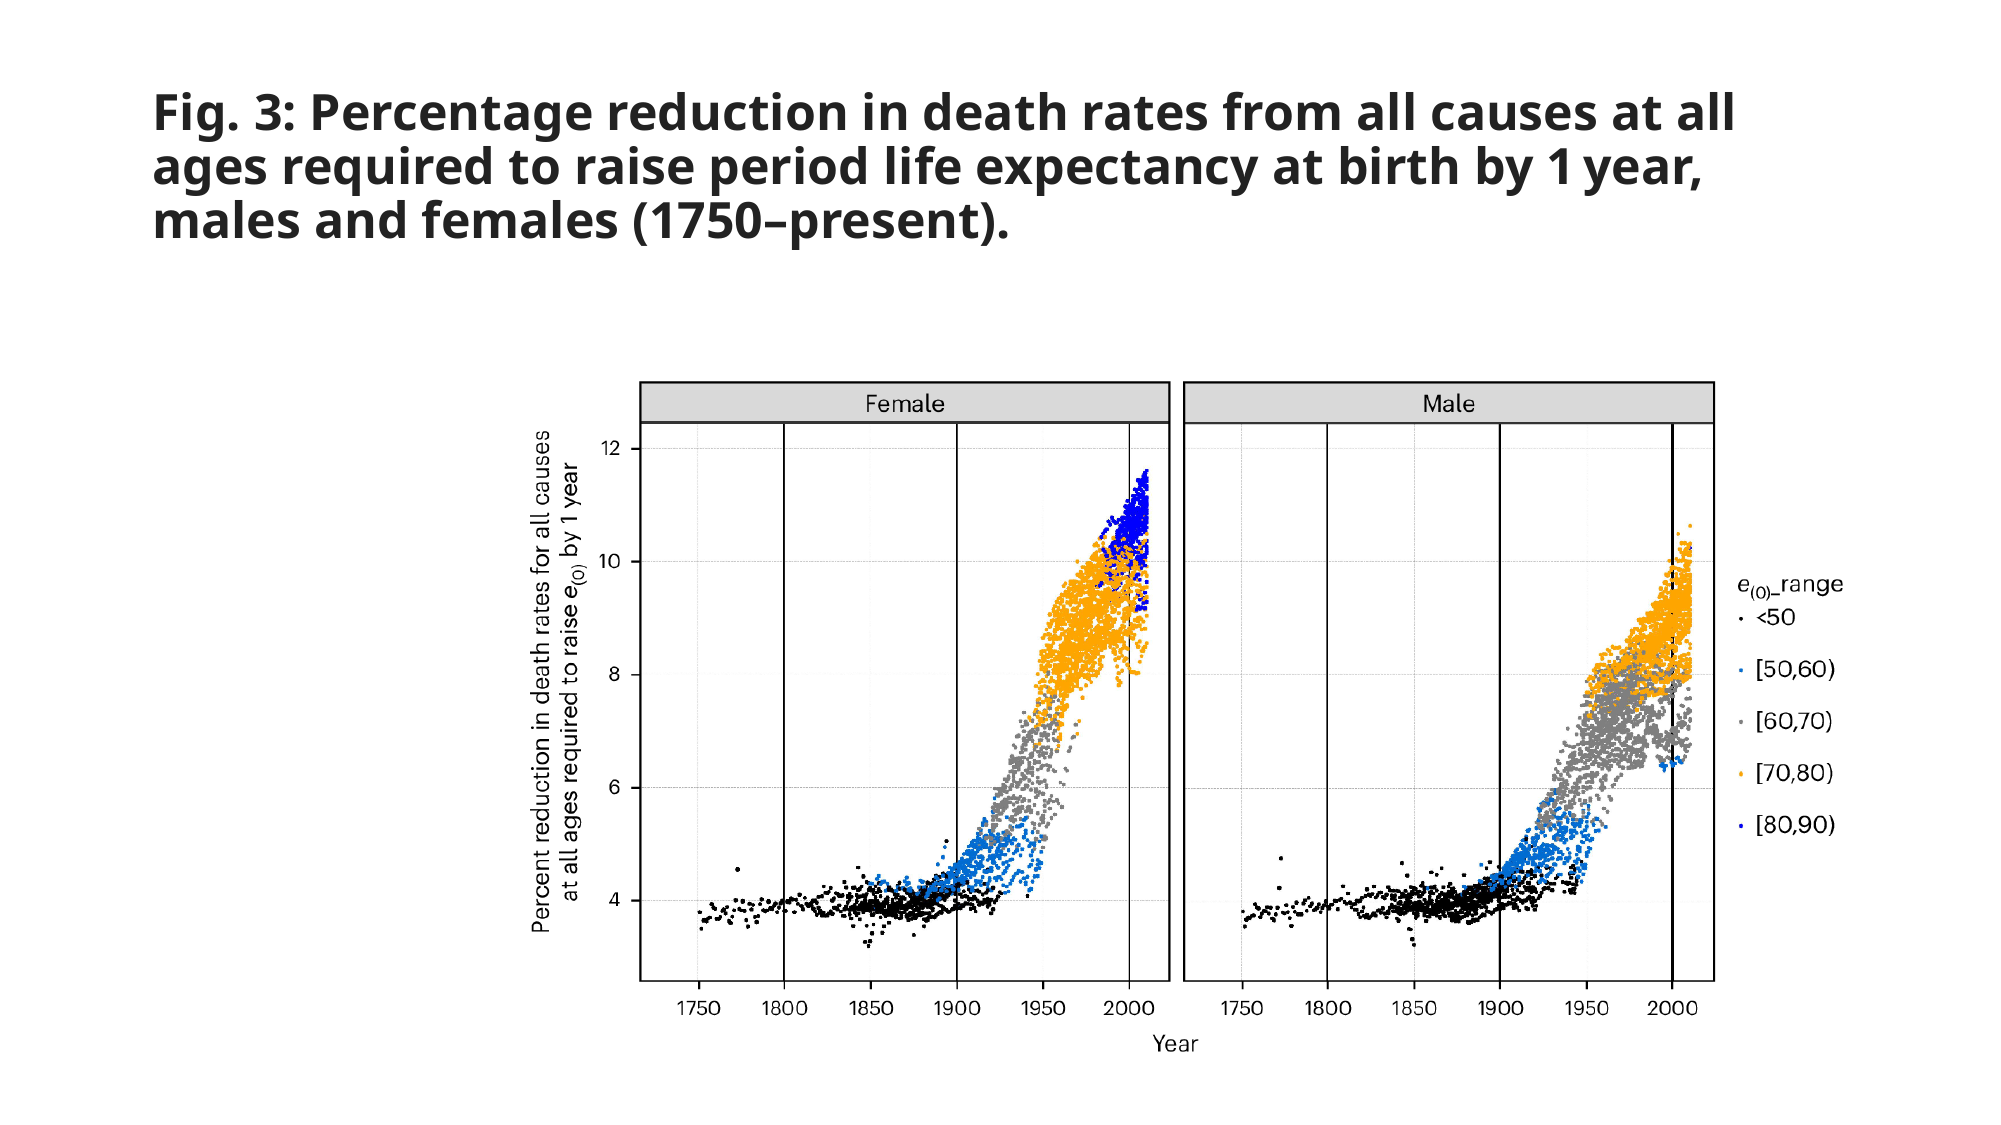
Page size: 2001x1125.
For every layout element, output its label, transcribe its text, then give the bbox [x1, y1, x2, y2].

picture [530, 381, 1843, 1052]
title Fig. 3: Percentage reduction in death rates from all causes at all ages required to raise period life expectancy at birth by 1 year, males and females (1750–present). [137, 59, 1863, 278]
